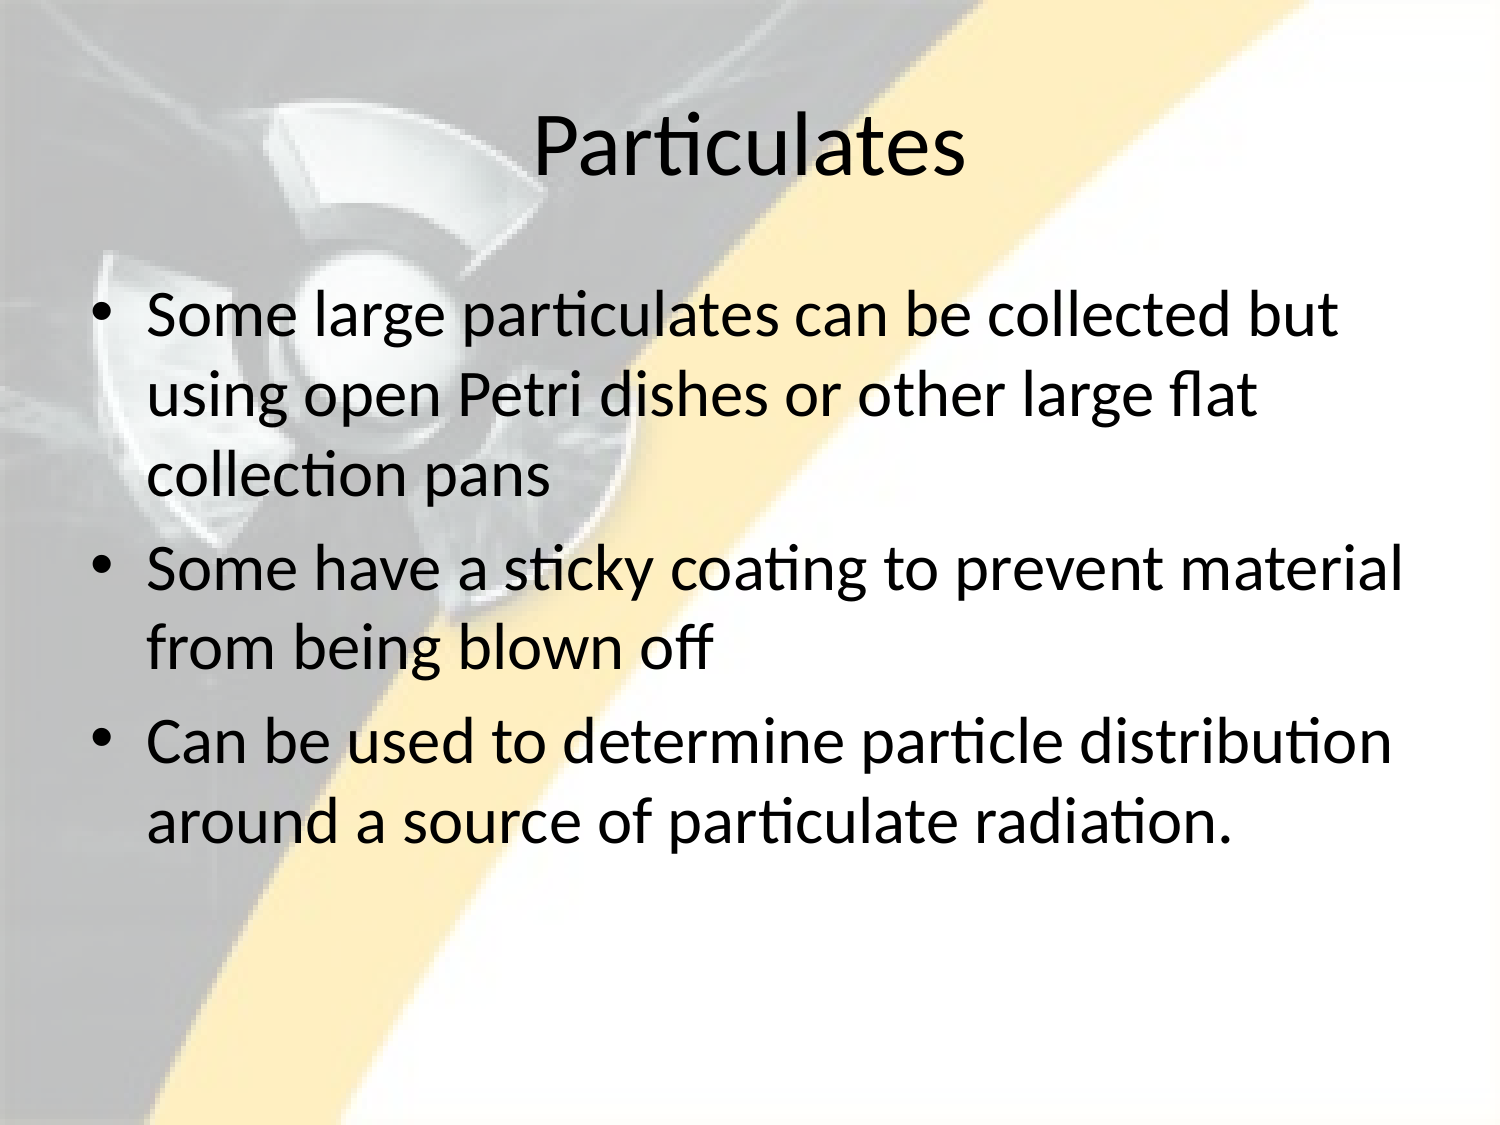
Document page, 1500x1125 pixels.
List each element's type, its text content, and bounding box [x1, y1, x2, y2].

list Some large particulates can be collected but using open Petri dishes or other large flat collection pans Some have a sticky coating to prevent material from being blown off Can be used to determine particle distribution around a source of particulate radiation. [75, 262, 1425, 1005]
title Particulates [75, 45, 1425, 233]
